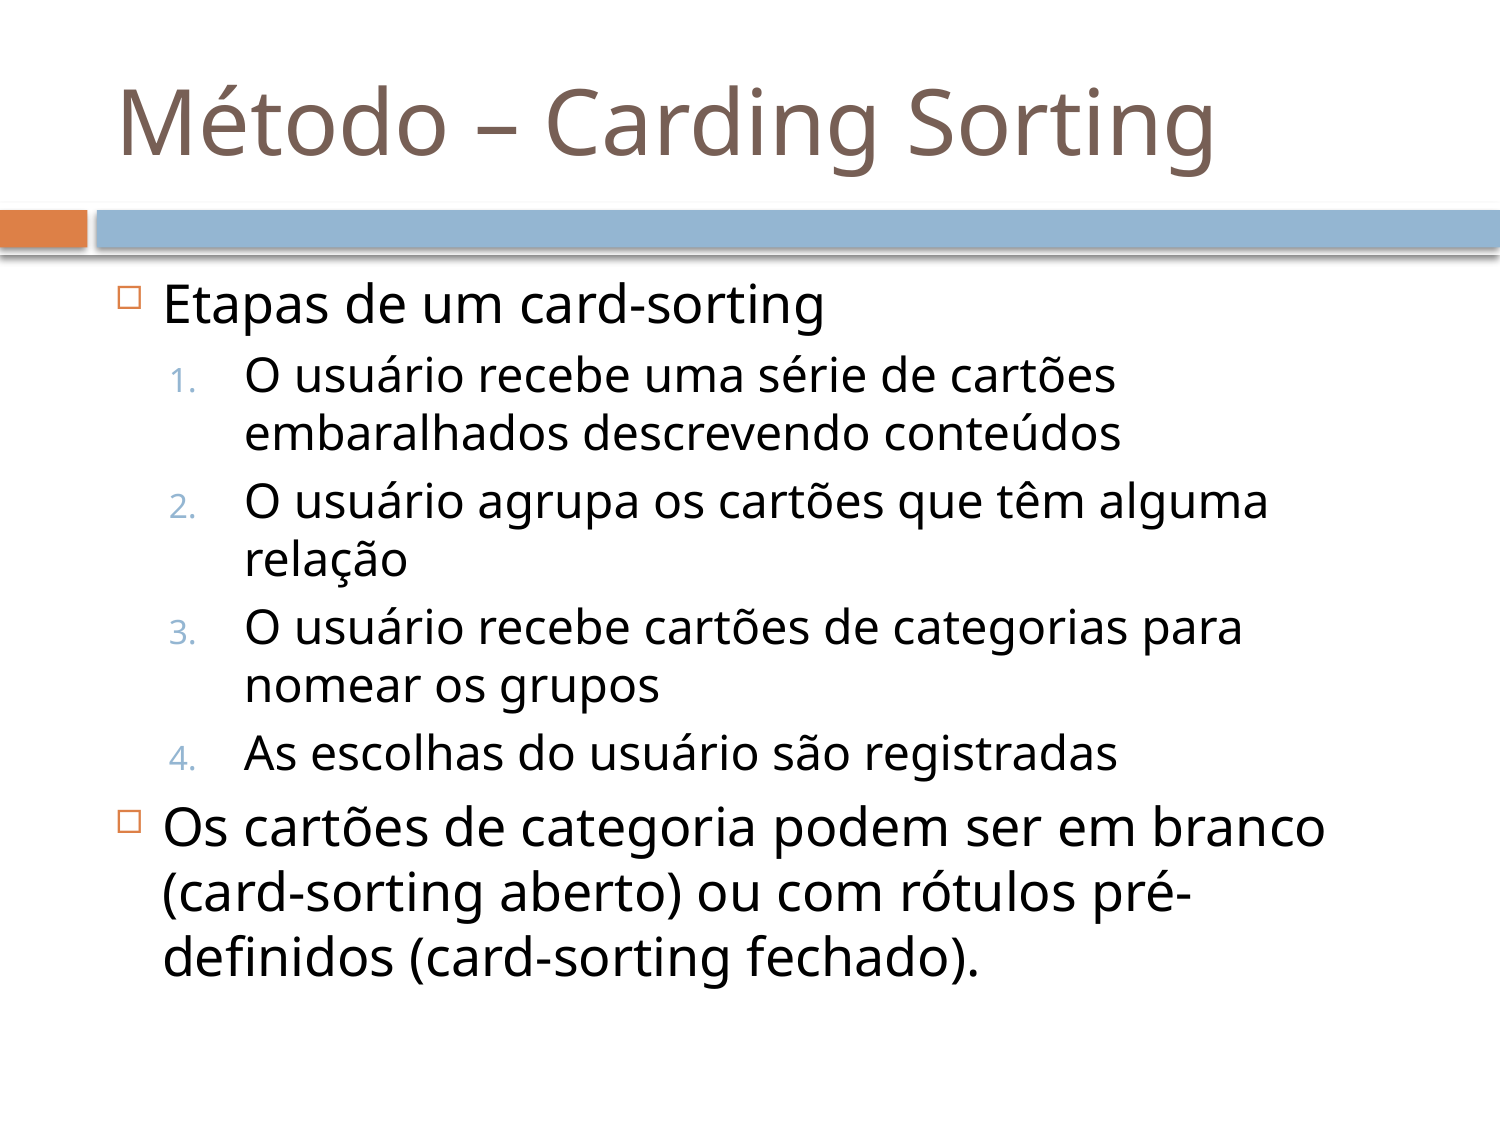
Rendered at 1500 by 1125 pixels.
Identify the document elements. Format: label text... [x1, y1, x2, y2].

list Etapas de um card-sorting O usuário recebe uma série de cartões embaralhados descrevendo conteúdos O usuário agrupa os cartões que têm alguma relação O usuário recebe cartões de categorias para nomear os grupos As escolhas do usuário são registradas Os cartões de categoria podem ser em branco (card-sorting aberto) ou com rótulos pré-definidos (card-sorting fechado). [100, 262, 1438, 1000]
title Método – Carding Sorting [100, 37, 1438, 200]
